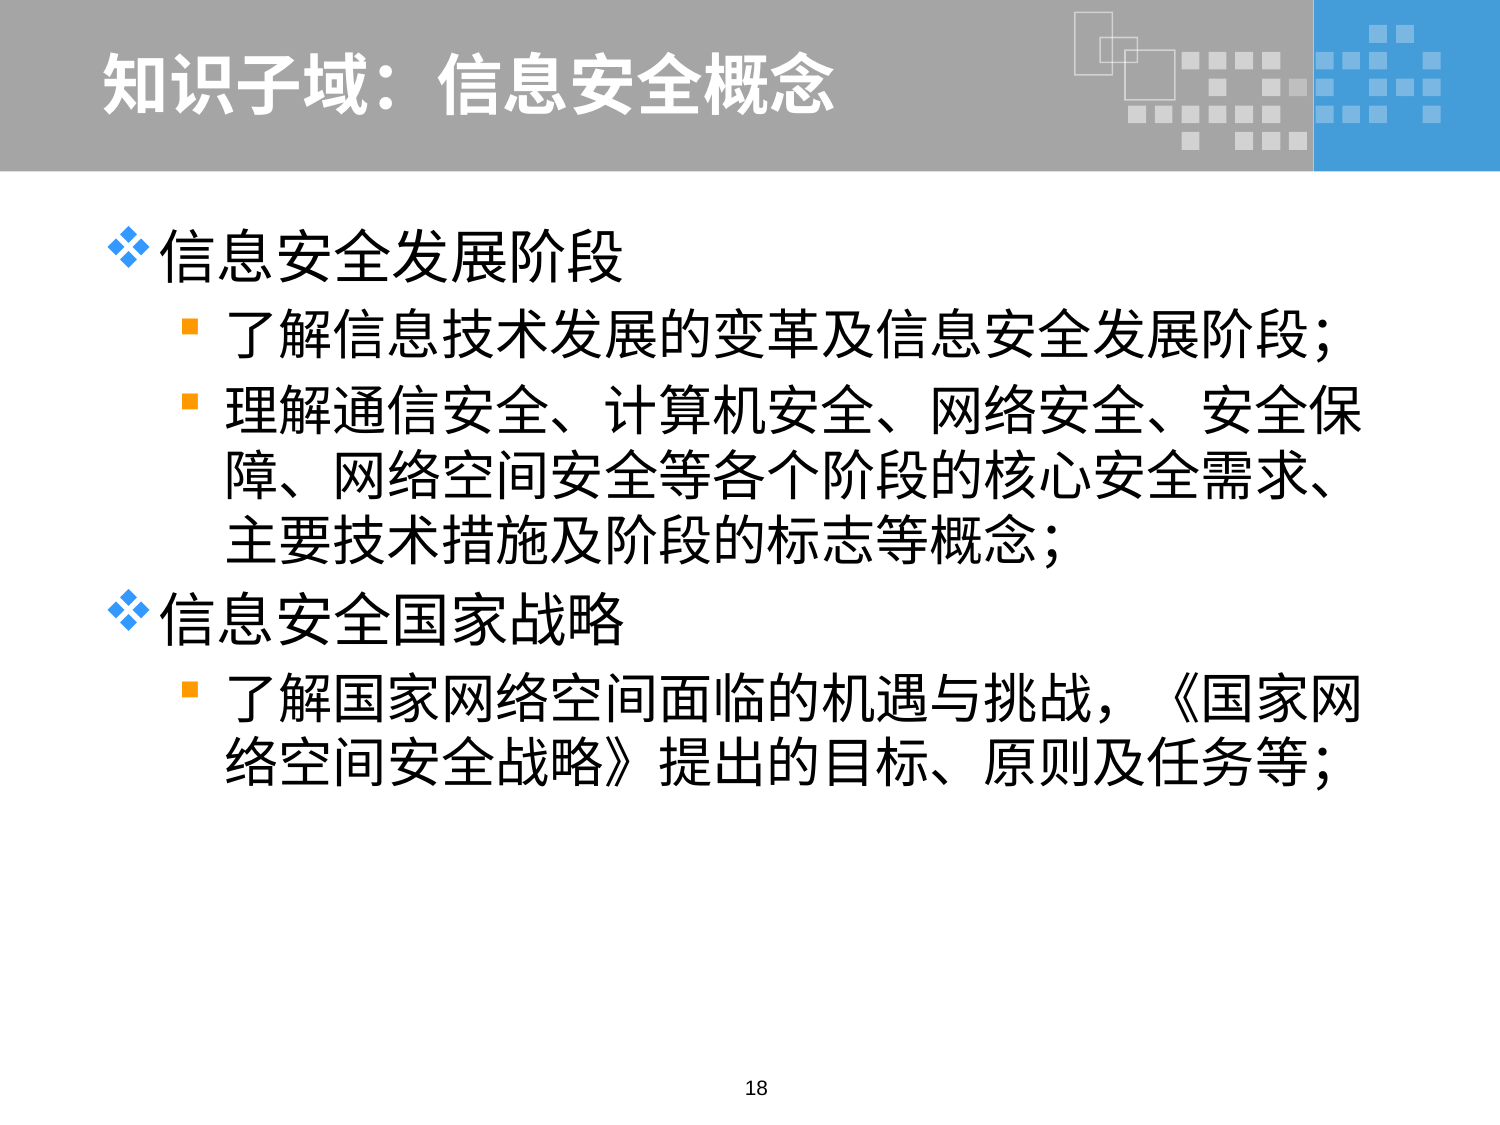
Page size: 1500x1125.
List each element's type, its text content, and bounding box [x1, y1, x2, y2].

list 信息安全发展阶段 了解信息技术发展的变革及信息安全发展阶段； 理解通信安全、计算机安全、网络安全、安全保障、网络空间安全等各个阶段的核心安全需求、主要技术措施及阶段的标志等概念； 信息安全国家战略 了解国家网络空间面临的机遇与挑战，《国家网络空间安全战略》提出的目标、原则及任务等； [87, 212, 1432, 1050]
title 知识子域：信息安全概念 [87, 42, 1252, 123]
slide_number 18 [687, 1066, 826, 1111]
